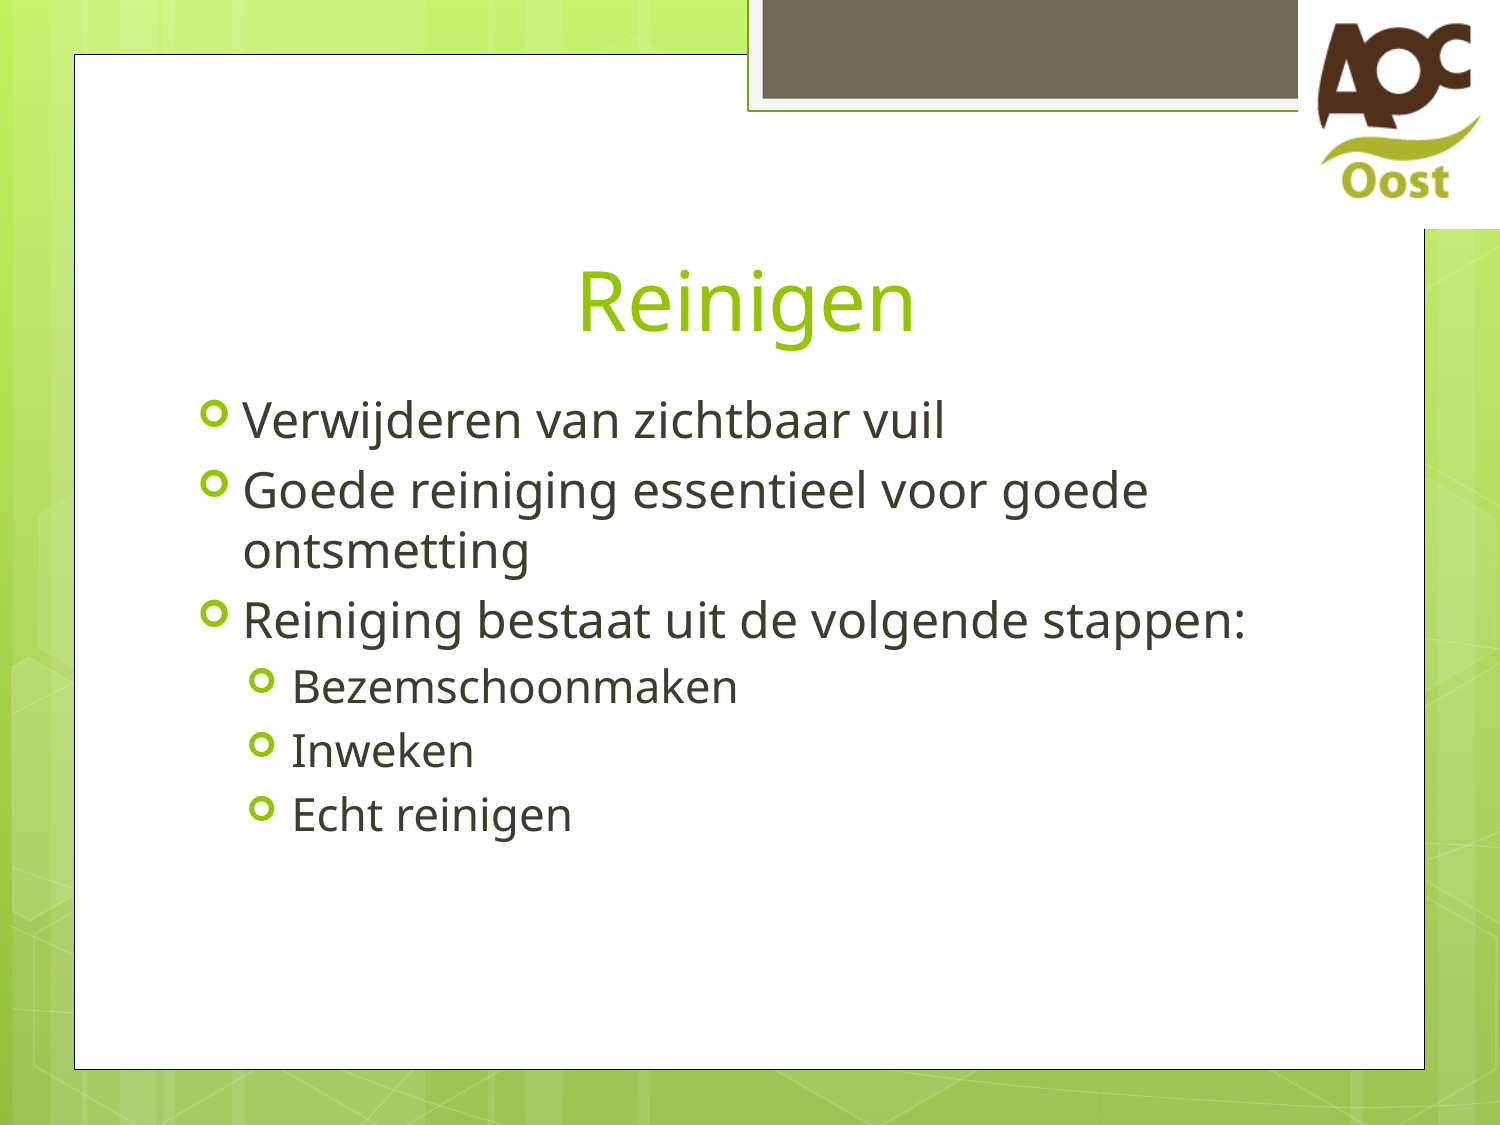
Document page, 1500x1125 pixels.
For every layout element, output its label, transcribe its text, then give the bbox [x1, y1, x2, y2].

list Verwijderen van zichtbaar vuil Goede reiniging essentieel voor goede ontsmetting Reiniging bestaat uit de volgende stappen: Bezemschoonmaken Inweken Echt reinigen [171, 381, 1283, 957]
picture [1298, 0, 1500, 229]
title Reinigen [171, 168, 1324, 357]
